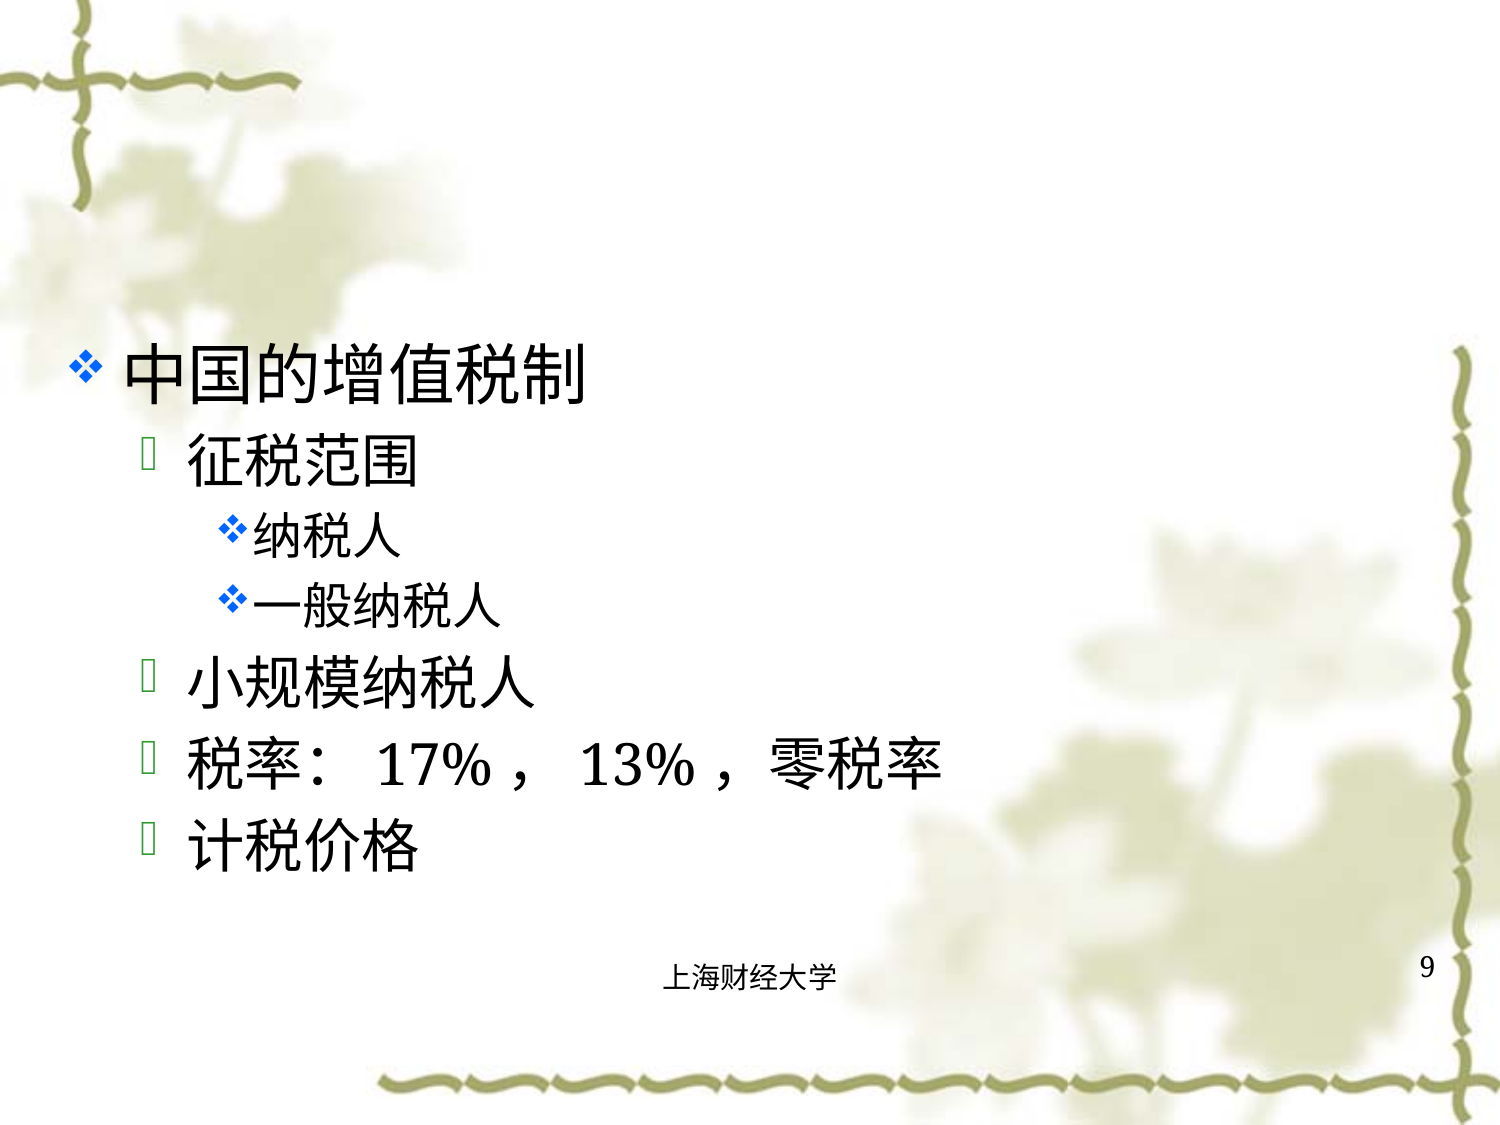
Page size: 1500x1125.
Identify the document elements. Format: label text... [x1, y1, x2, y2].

slide_number 9 [1074, 940, 1451, 1066]
picture [0, 0, 1500, 1125]
footer 上海财经大学 [512, 952, 988, 1066]
list 中国的增值税制 征税范围 纳税人 一般纳税人 小规模纳税人 税率：17%，13%，零税率 计税价格 [49, 324, 1452, 963]
